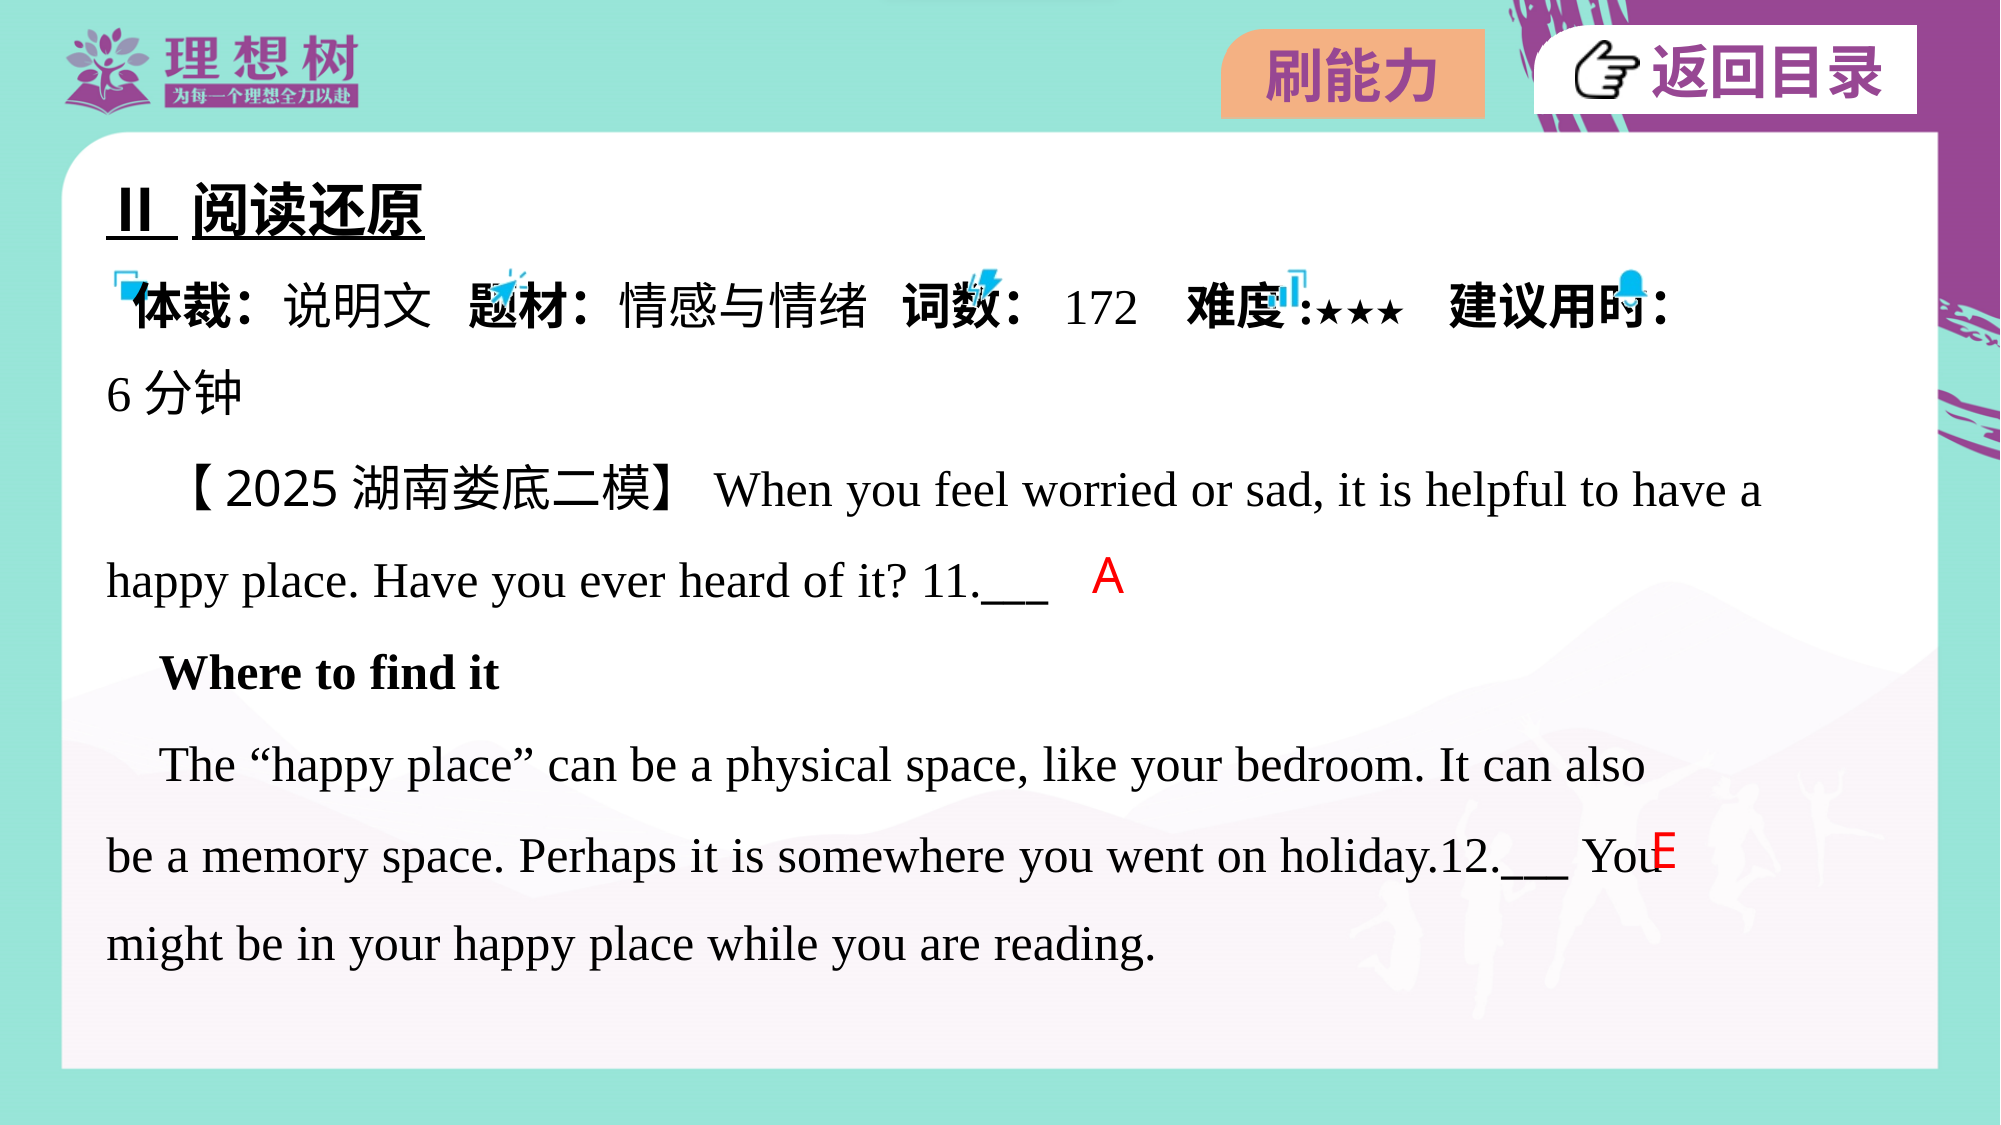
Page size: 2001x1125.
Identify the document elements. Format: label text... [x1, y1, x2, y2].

text_box 【2025湖南娄底二模】When you feel worried or sad, it is helpful to have a happy place. Have you ever heard of it? 11.___ Where to find it The “happy place” can be a physical space, like your bedroom. It can also be a memory space. Perhaps it is somewhere you went on holiday.12.___ You might be in your happy place while you are reading. [106, 424, 1895, 961]
text_box A [1078, 511, 1140, 593]
text_box Ⅱ 阅读还原 [106, 140, 1895, 305]
text_box E [1633, 786, 1695, 868]
text_box 体裁：说明文 题材：情感与情绪 词数：172 难度:★★★ 建议用时： 6分钟 [106, 242, 1894, 413]
picture [0, 0, 2000, 1125]
